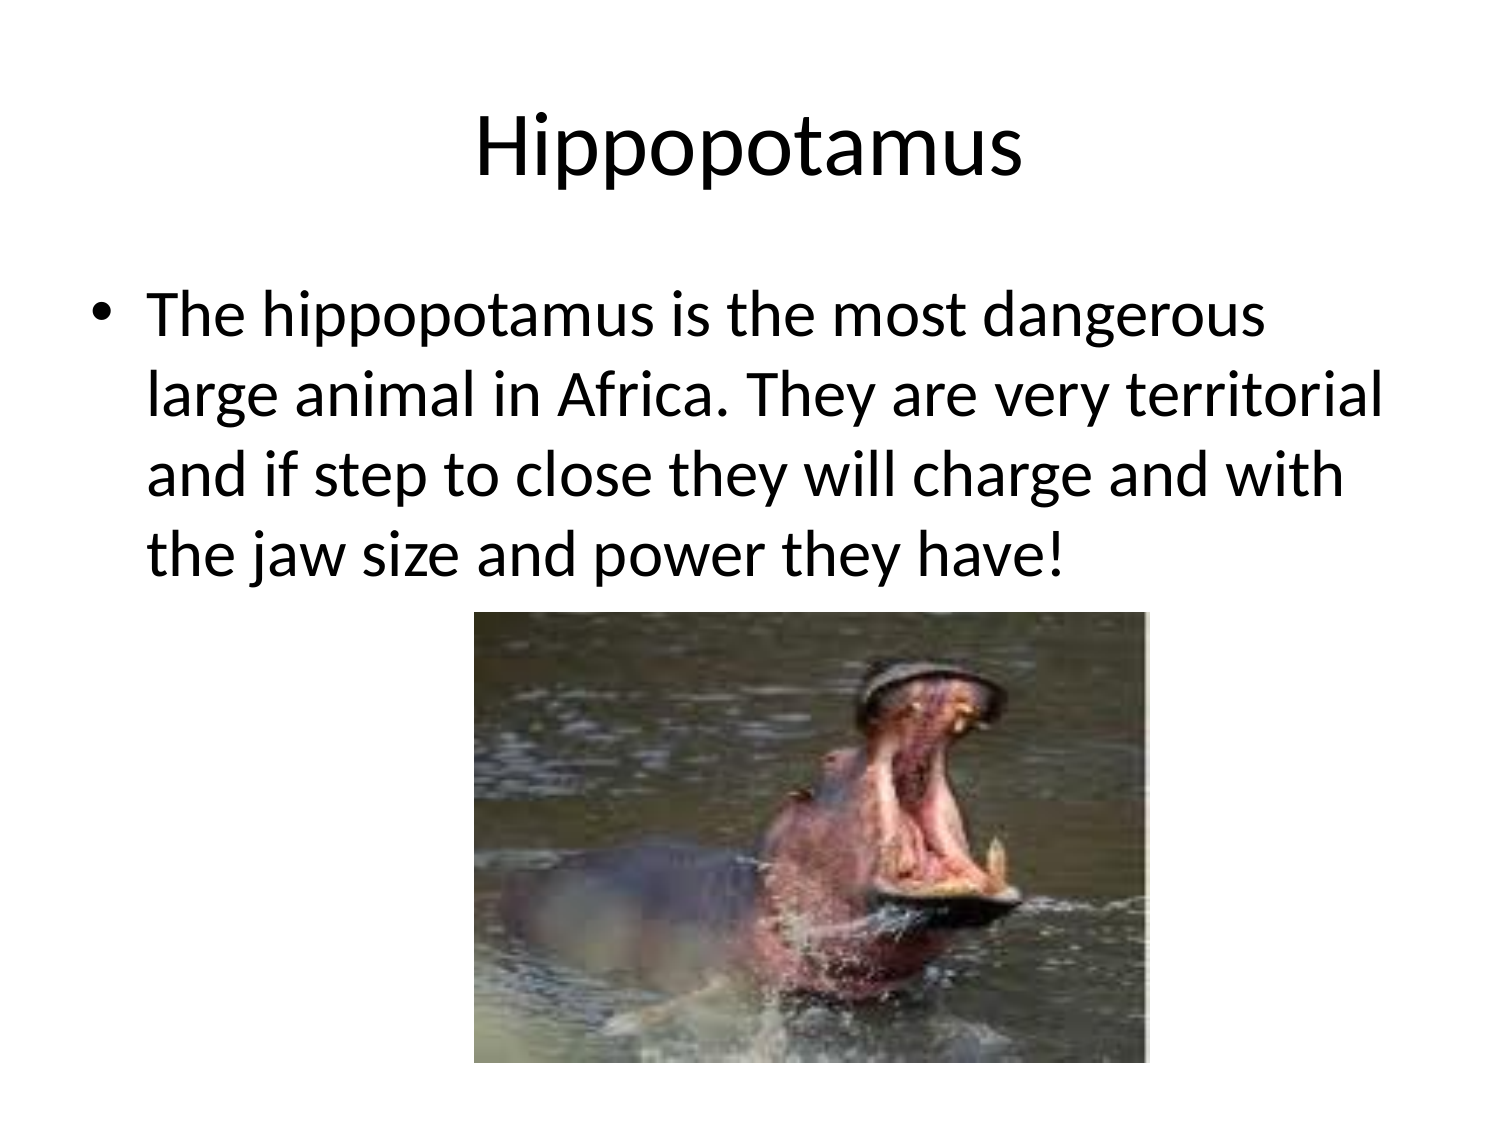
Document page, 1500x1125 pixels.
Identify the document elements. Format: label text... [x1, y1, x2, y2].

picture [474, 612, 1151, 1063]
list The hippopotamus is the most dangerous large animal in Africa. They are very territorial and if step to close they will charge and with the jaw size and power they have! [75, 262, 1425, 1005]
title Hippopotamus [75, 45, 1425, 233]
